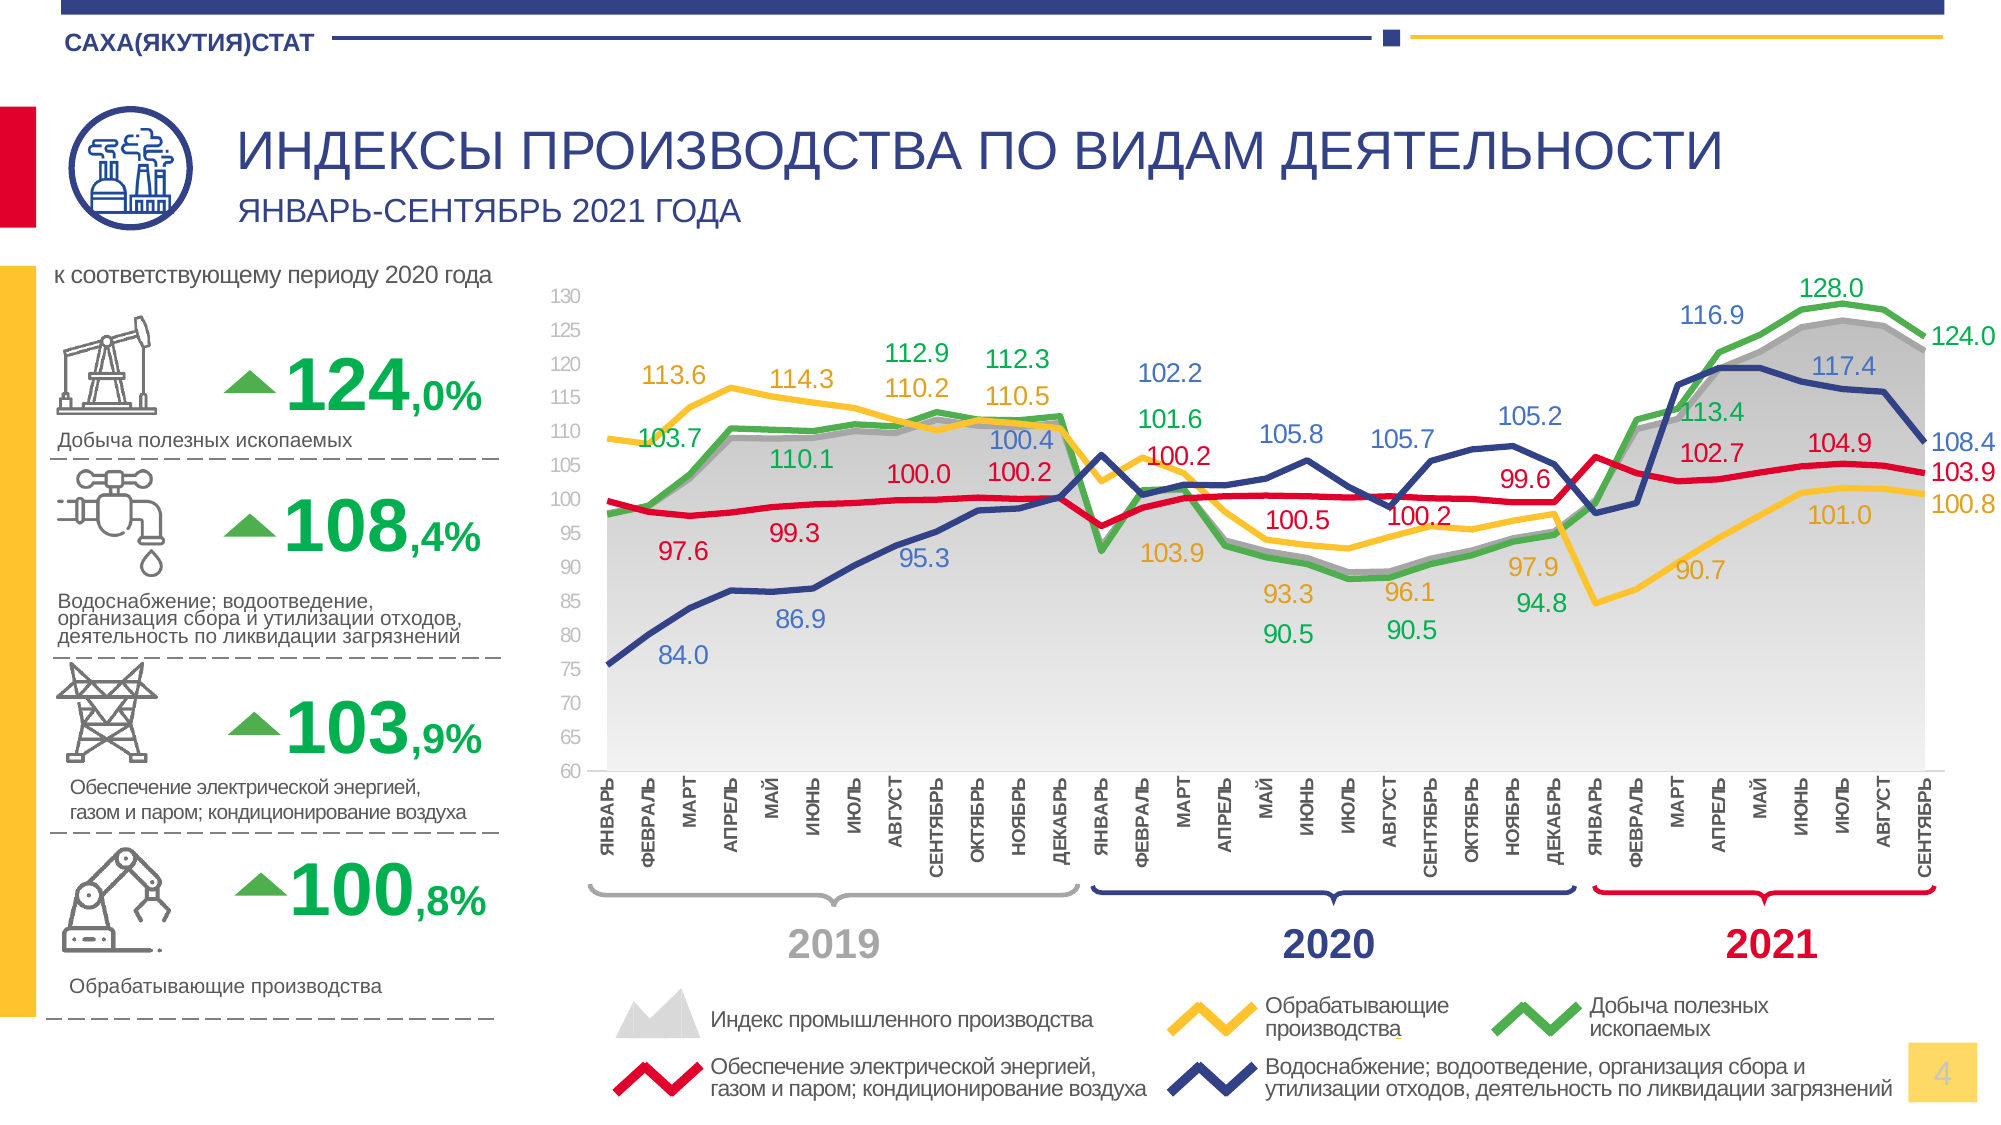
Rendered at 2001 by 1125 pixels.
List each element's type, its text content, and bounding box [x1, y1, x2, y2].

text_box Добыча полезных ископаемых [42, 418, 368, 459]
text_box 103,9% [270, 670, 497, 776]
text_box [231, 871, 291, 897]
text_box [225, 710, 284, 736]
text_box [220, 368, 280, 395]
text_box ЯНВАРЬ-СЕНТЯБРЬ 2021 ГОДА [222, 181, 1327, 228]
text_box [71, 109, 190, 228]
text_box 2019 [755, 911, 913, 975]
text_box Водоснабжение; водоотведение, организация сбора и утилизации отходов, деятельность по ликвидации загрязнений [42, 586, 508, 655]
text_box [220, 512, 268, 538]
list ИНДЕКСЫ ПРОИЗВОДСТВА ПО ВИДАМ ДЕЯТЕЛЬНОСТИ [221, 107, 1939, 190]
text_box Обеспечение электрической энергией, газом и паром; кондиционирование воздуха [55, 765, 482, 831]
text_box Обрабатывающие производства [54, 965, 398, 1006]
text_box 2020 [1250, 911, 1408, 975]
picture [52, 658, 161, 766]
text_box к соответствующему периоду 2020 года [39, 251, 509, 297]
slide_number 4 [1939, 1042, 1978, 1103]
picture [62, 845, 170, 954]
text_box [236, 29, 1943, 116]
text_box 100,8% [274, 832, 502, 938]
picture [52, 311, 161, 419]
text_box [615, 988, 1939, 1110]
text_box 124,0% [270, 328, 497, 434]
text_box САХА(ЯКУТИЯ)СТАТ [47, 17, 332, 65]
picture [57, 469, 165, 577]
text_box 2021 [1693, 911, 1851, 975]
text_box 108,4% [268, 469, 496, 575]
chart [518, 264, 2000, 911]
